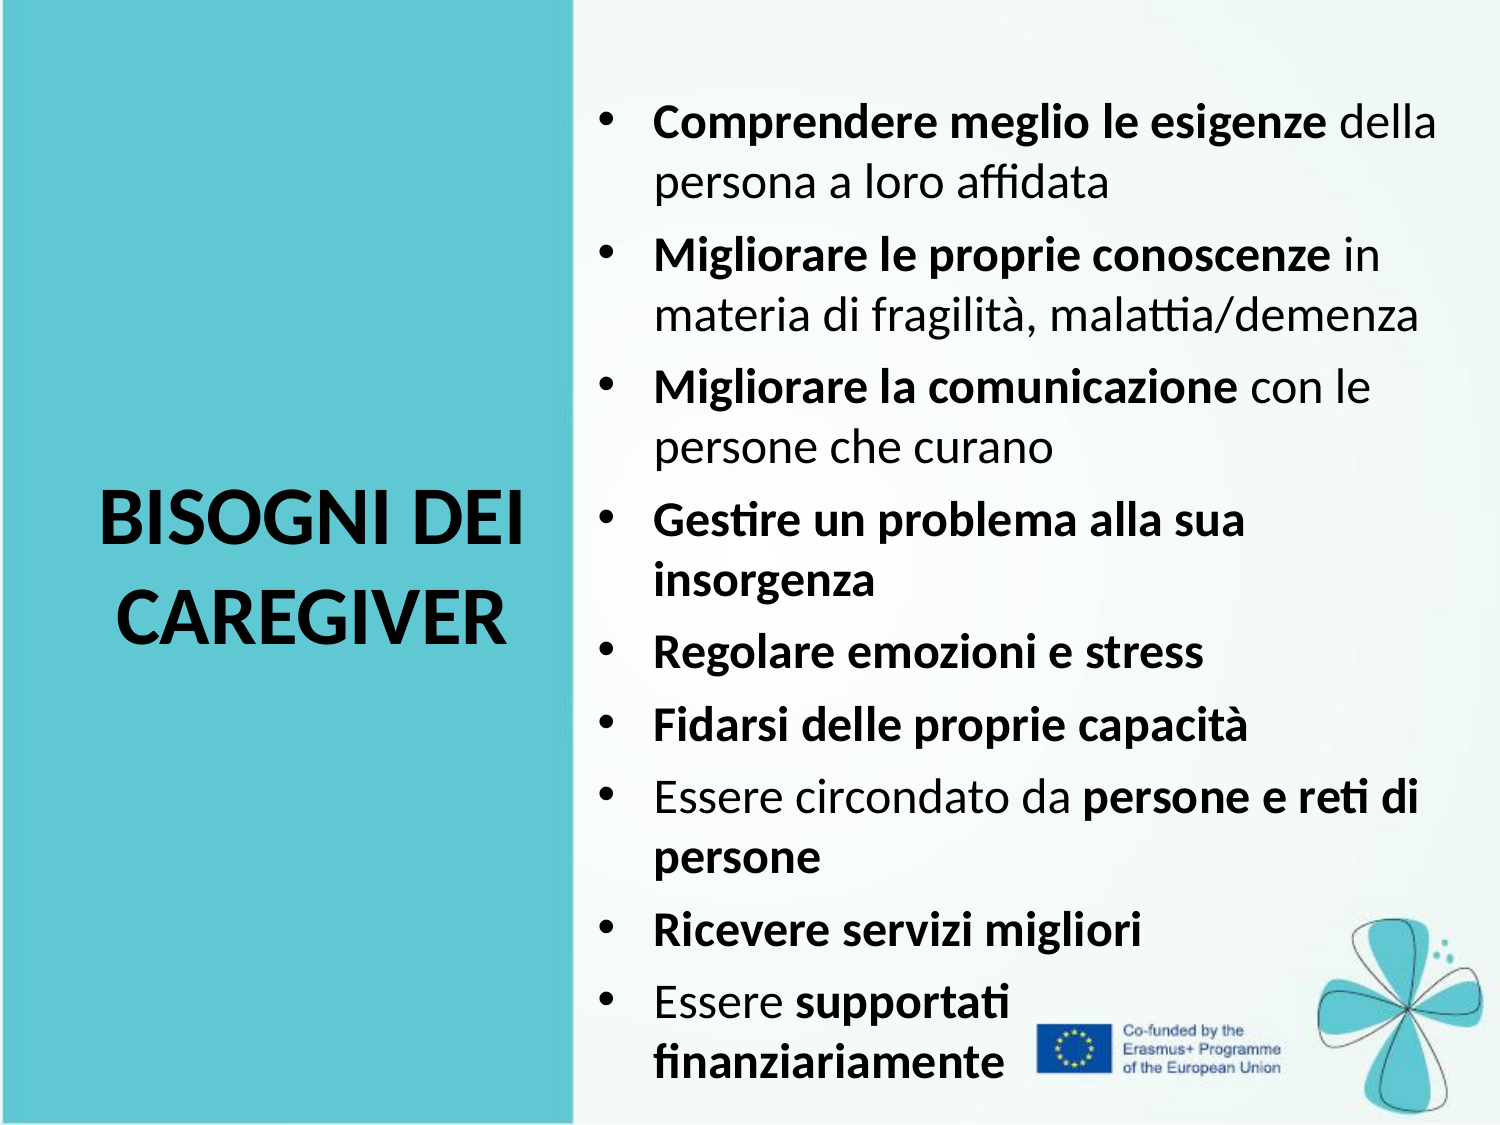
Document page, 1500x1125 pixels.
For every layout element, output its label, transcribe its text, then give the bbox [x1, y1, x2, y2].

picture [0, 0, 1500, 1125]
text_box BISOGNI DEI CAREGIVER [42, 453, 582, 669]
text_box Comprendere meglio le esigenze della persona a loro affidata Migliorare le proprie conoscenze in materia di fragilità, malattia/demenza Migliorare la comunicazione con le persone che curano Gestire un problema alla sua insorgenza Regolare emozioni e stress Fidarsi delle proprie capacità Essere circondato da persone e reti di persone Ricevere servizi migliori Essere supportati finanziariamente [582, 81, 1458, 1125]
